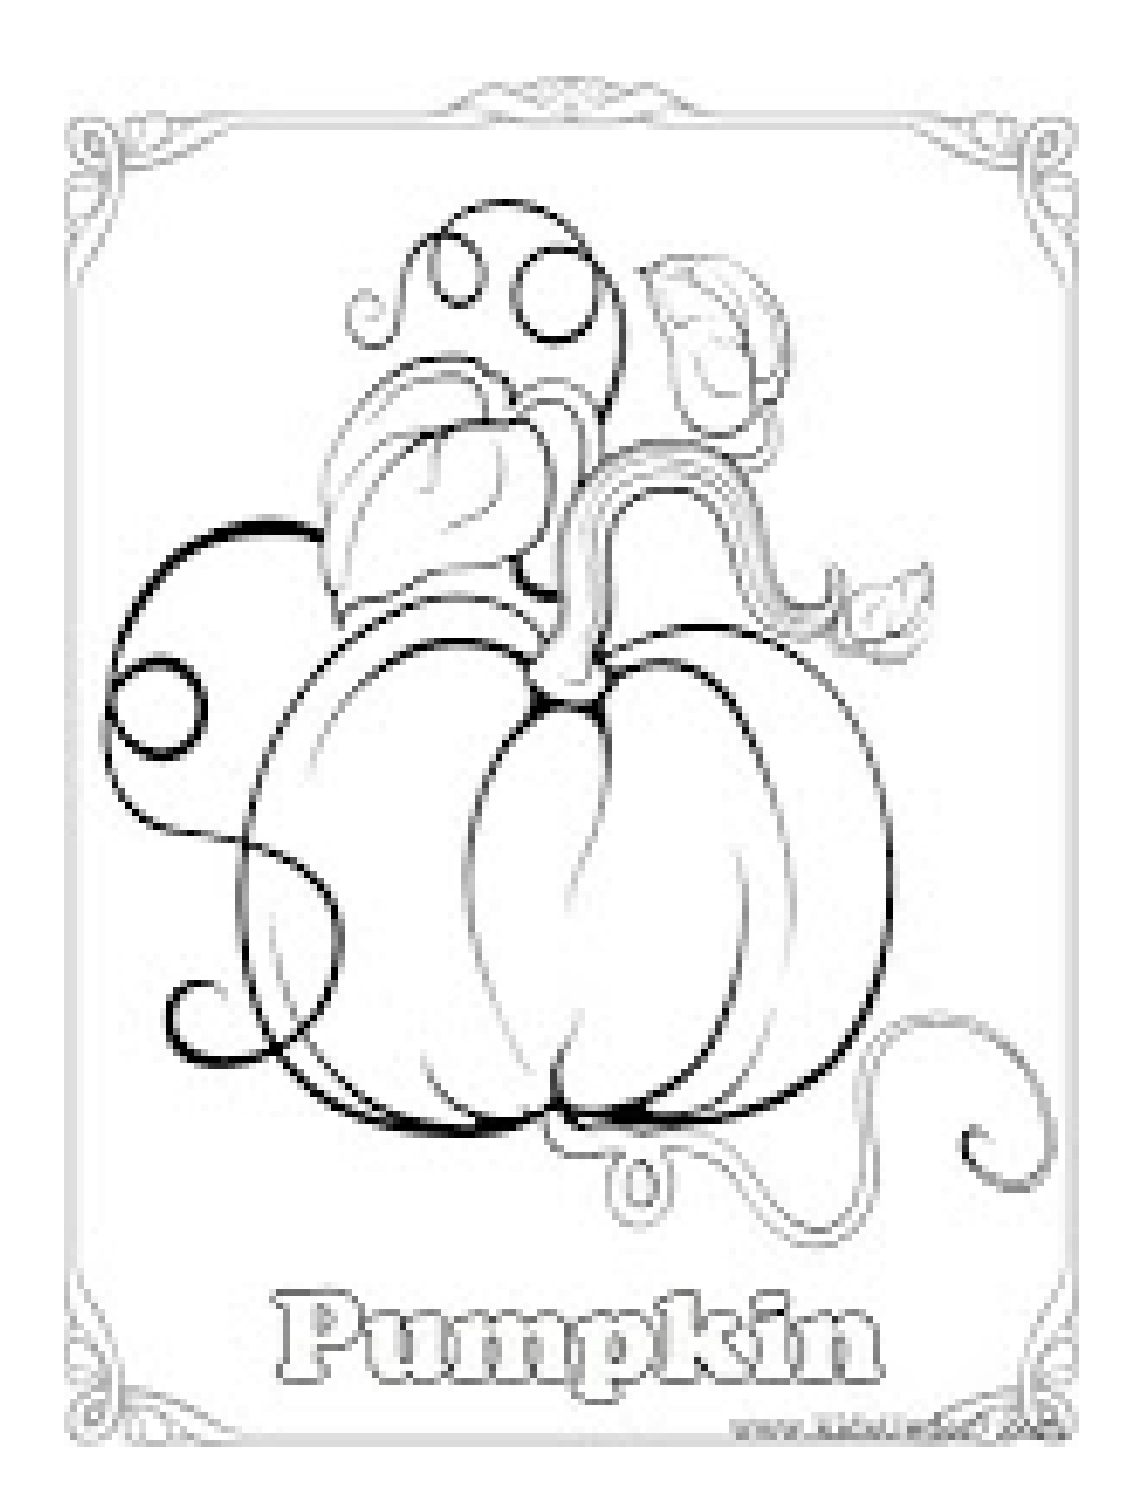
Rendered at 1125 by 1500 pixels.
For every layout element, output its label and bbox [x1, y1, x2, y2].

picture [63, 76, 1079, 1448]
